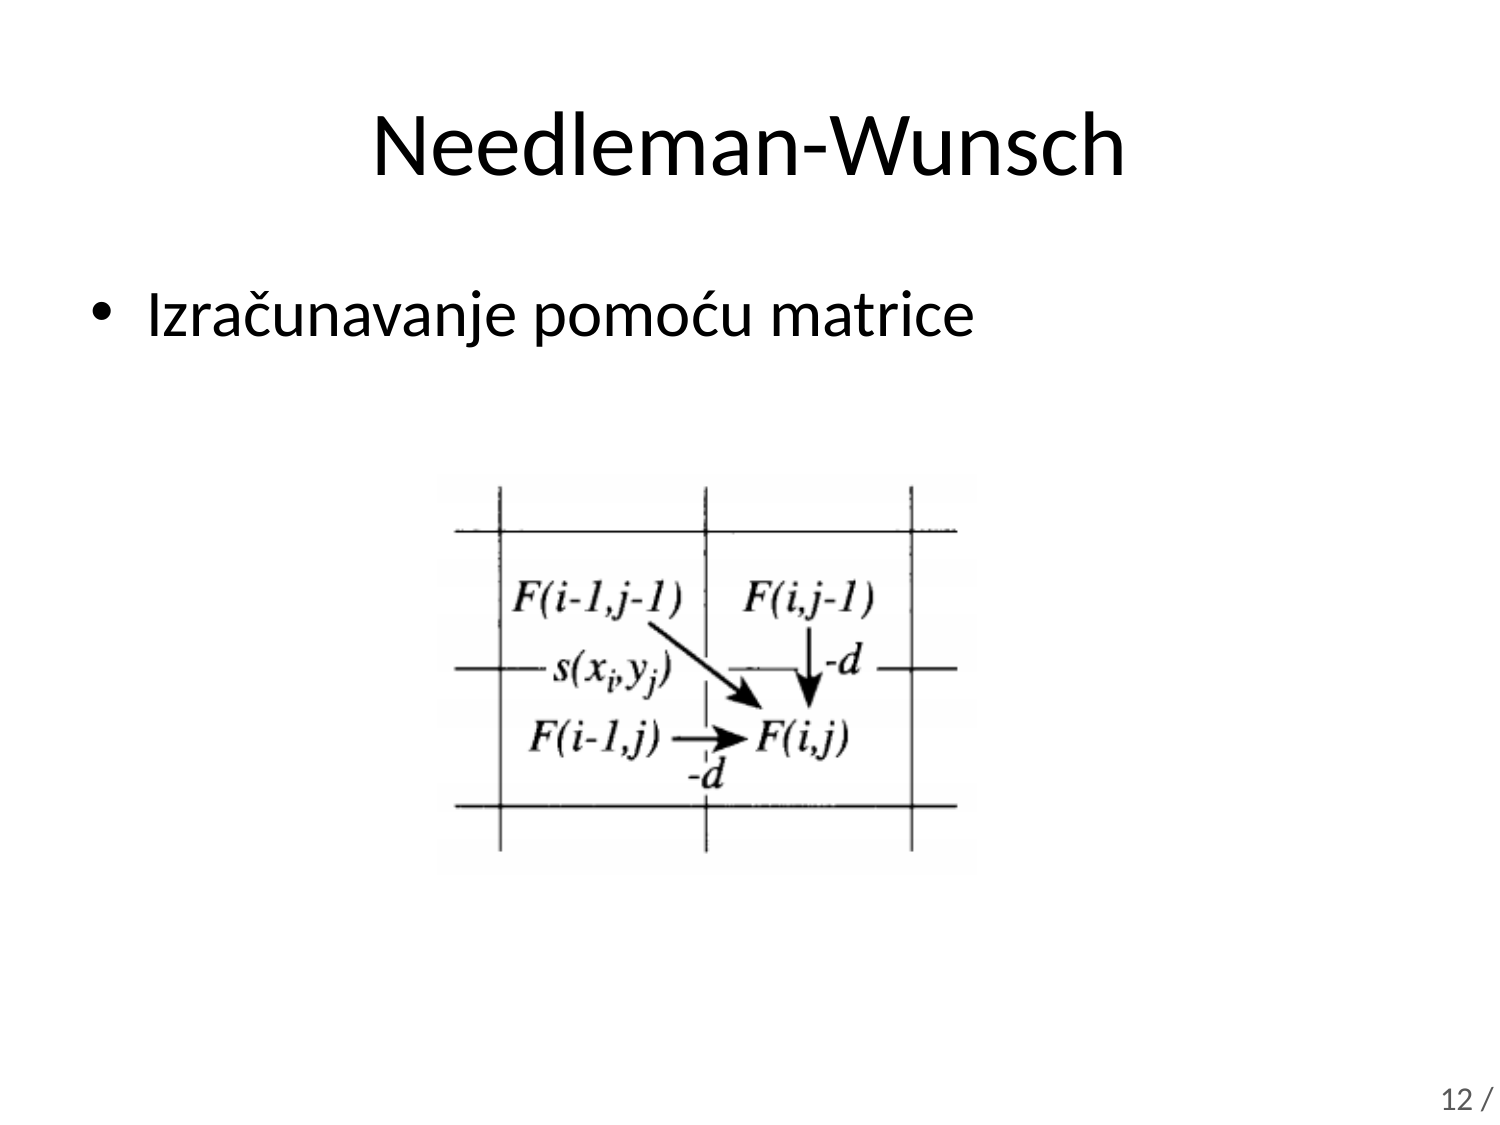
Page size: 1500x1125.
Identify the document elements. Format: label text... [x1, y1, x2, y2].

picture [437, 462, 977, 876]
list Izračunavanje pomoću matrice [75, 262, 1425, 1005]
title Needleman-Wunsch [75, 45, 1425, 233]
